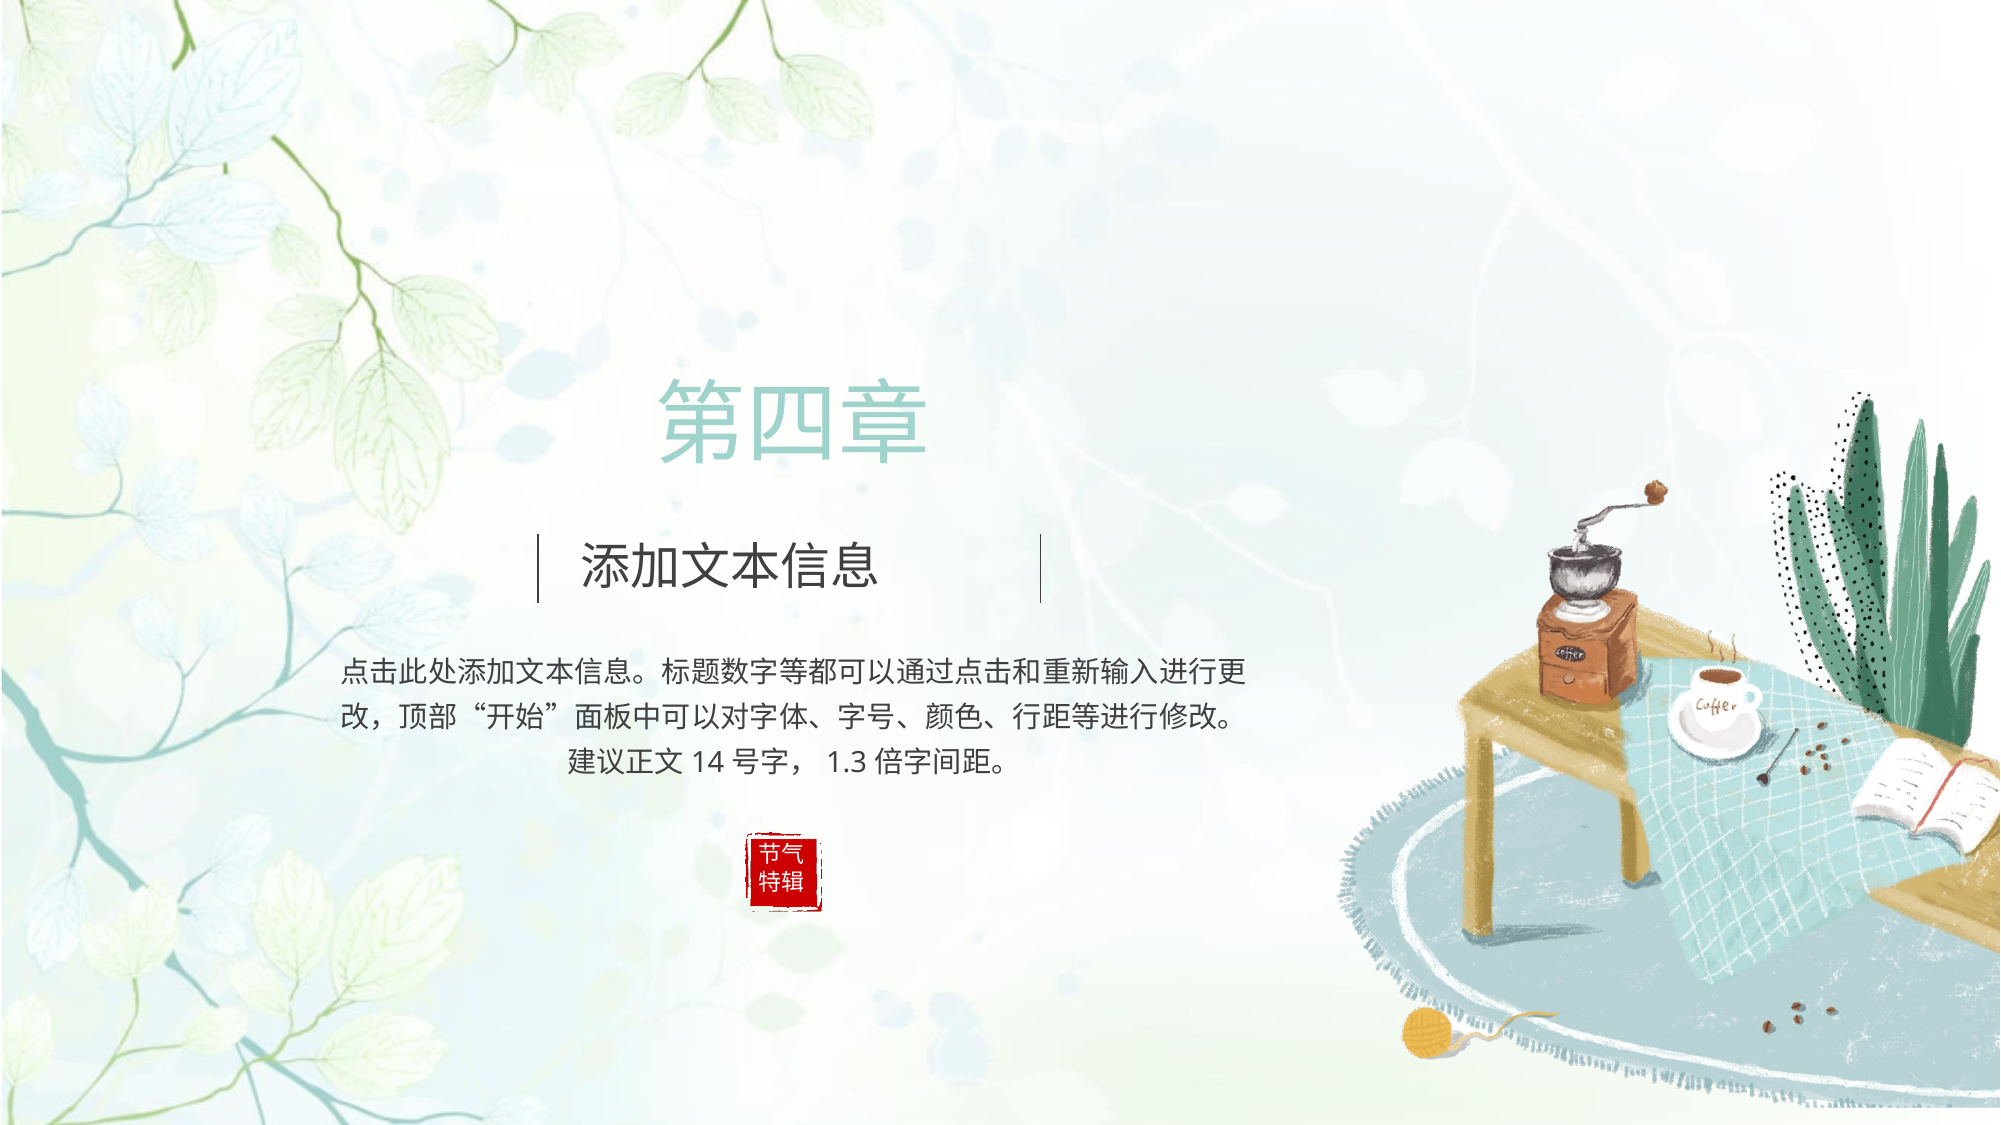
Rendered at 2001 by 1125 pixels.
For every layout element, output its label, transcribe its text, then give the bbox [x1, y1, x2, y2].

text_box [743, 832, 844, 912]
text_box 点击此处添加文本信息。标题数字等都可以通过点击和重新输入进行更改，顶部“开始”面板中可以对字体、字号、颜色、行距等进行修改。建议正文14号字，1.3倍字间距。 [314, 635, 437, 787]
picture [1, 0, 2000, 1125]
